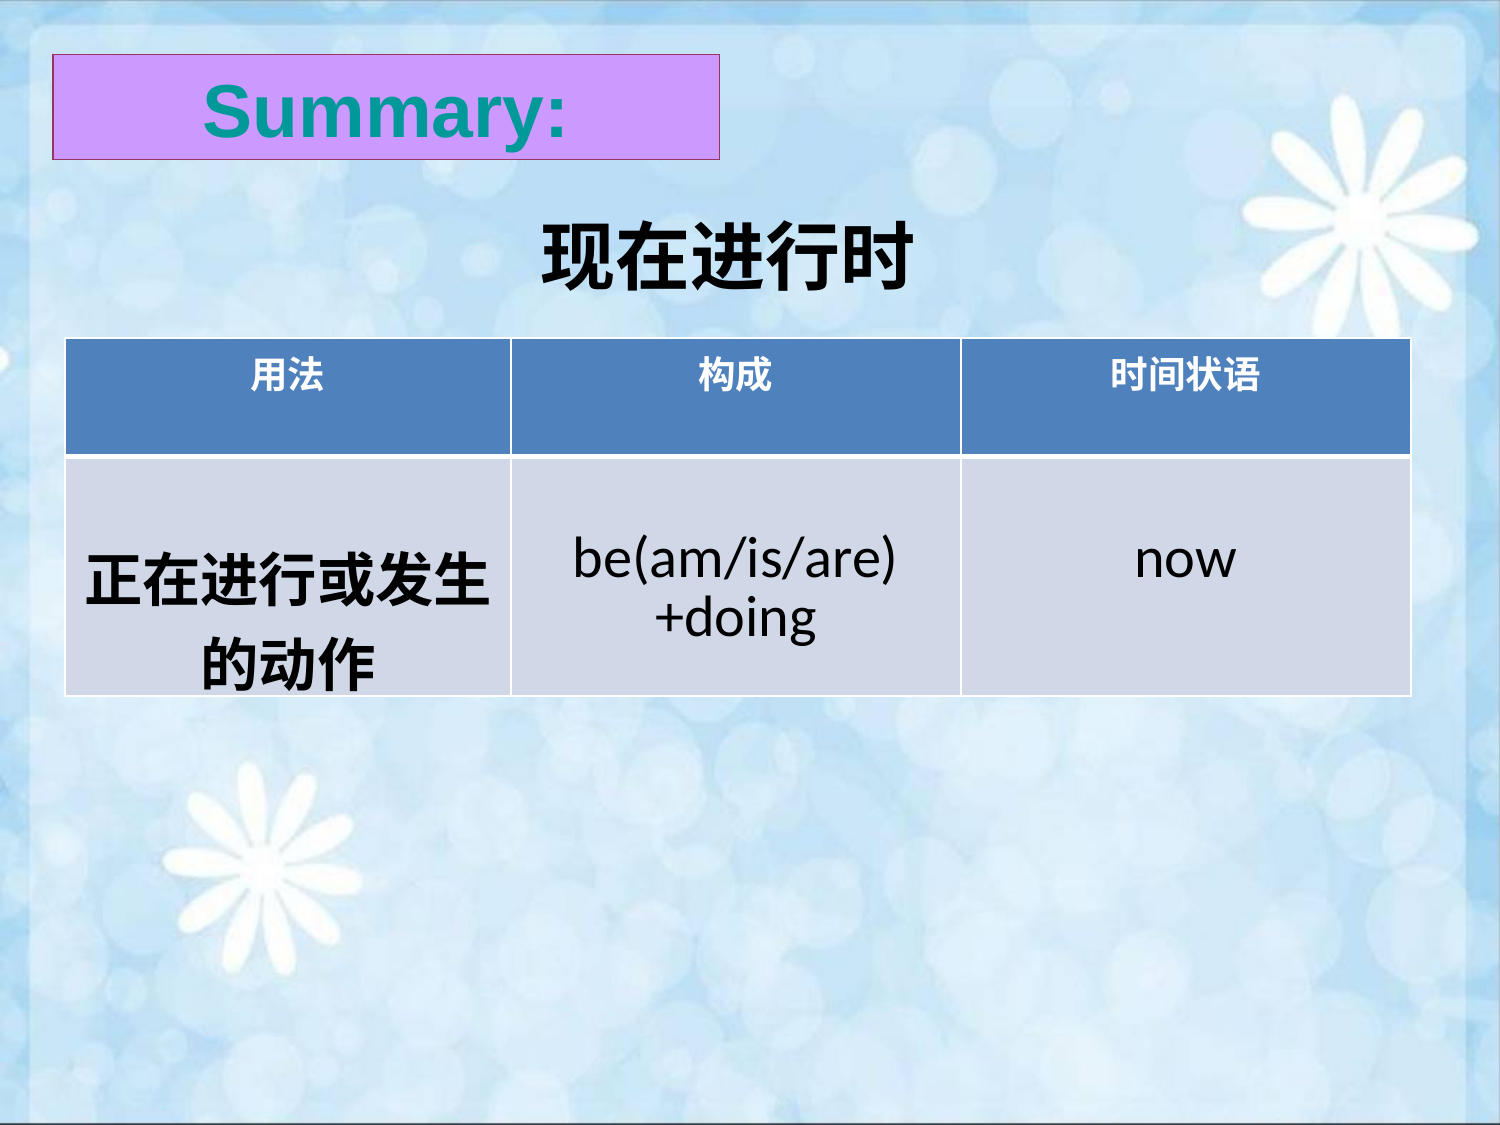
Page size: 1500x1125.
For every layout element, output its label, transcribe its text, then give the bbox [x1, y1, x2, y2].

table_header 时间状语 [962, 339, 1410, 454]
table_cell 正在进行或发生的动作 [66, 459, 510, 695]
table_header 用法 [66, 339, 510, 454]
table_cell be(am/is/are)+doing [512, 459, 960, 695]
text_box Summary: [53, 54, 720, 160]
title 现在进行时 [53, 160, 1404, 349]
picture [0, 0, 1500, 1125]
table_header 构成 [512, 339, 960, 454]
table_cell now [962, 459, 1410, 695]
